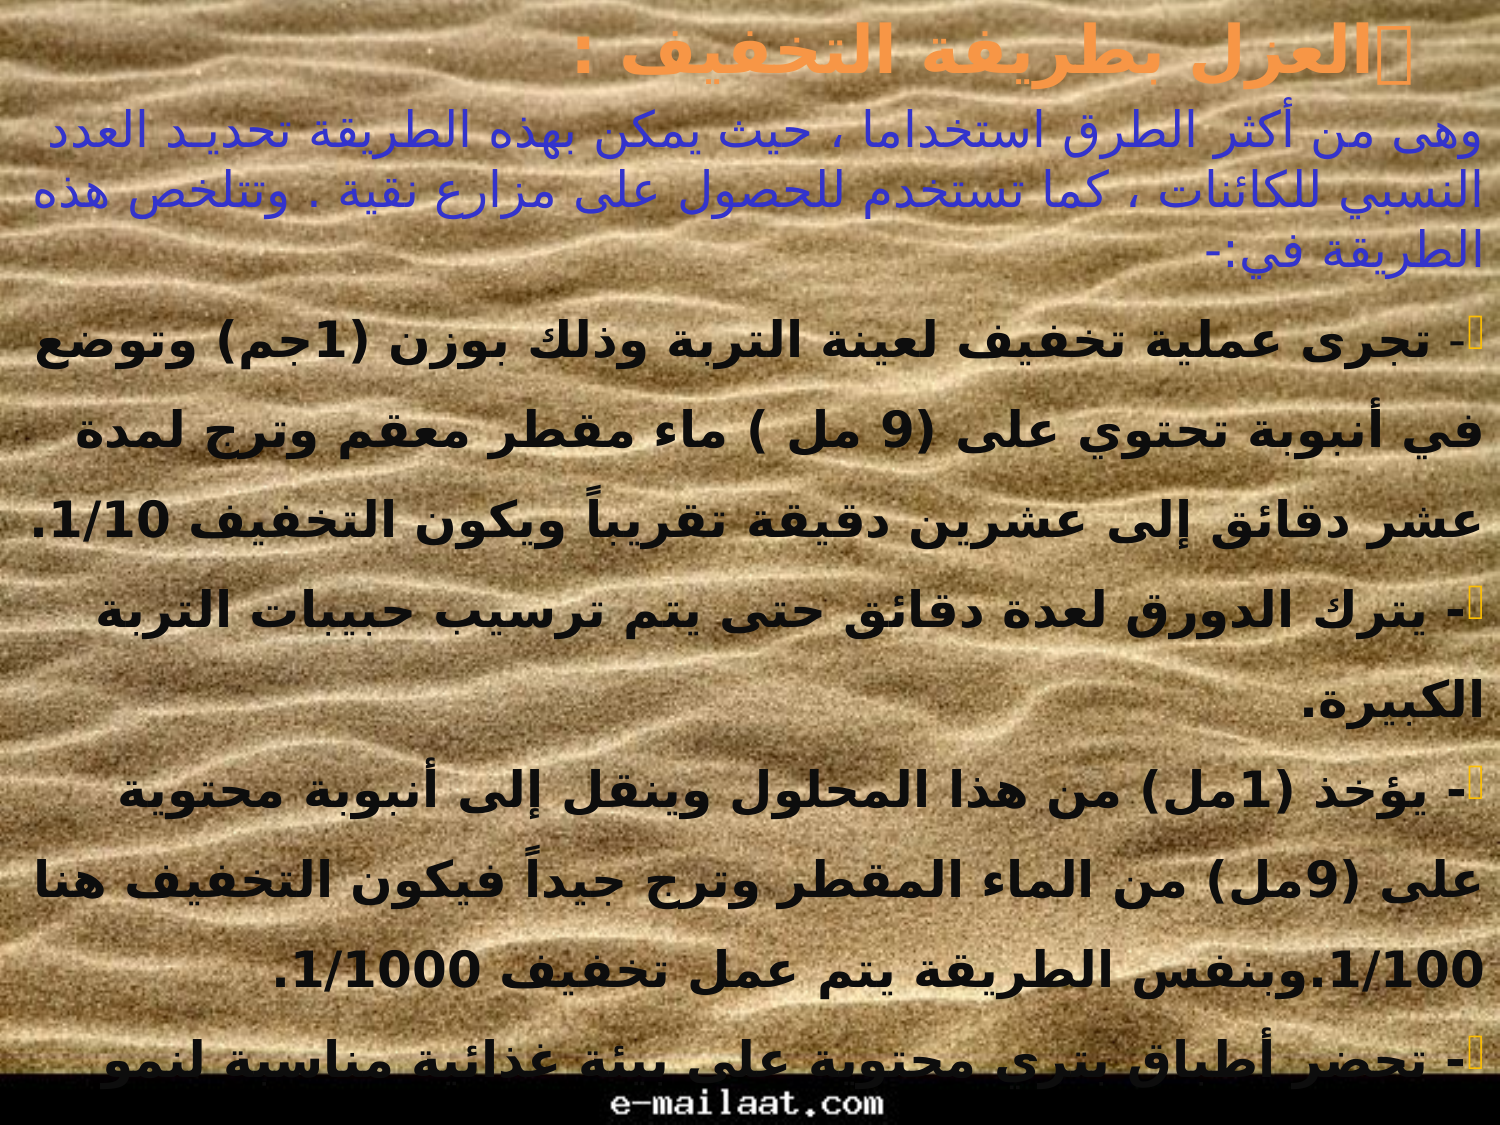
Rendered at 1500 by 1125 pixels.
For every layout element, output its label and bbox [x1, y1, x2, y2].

list [0, 0, 1500, 1125]
